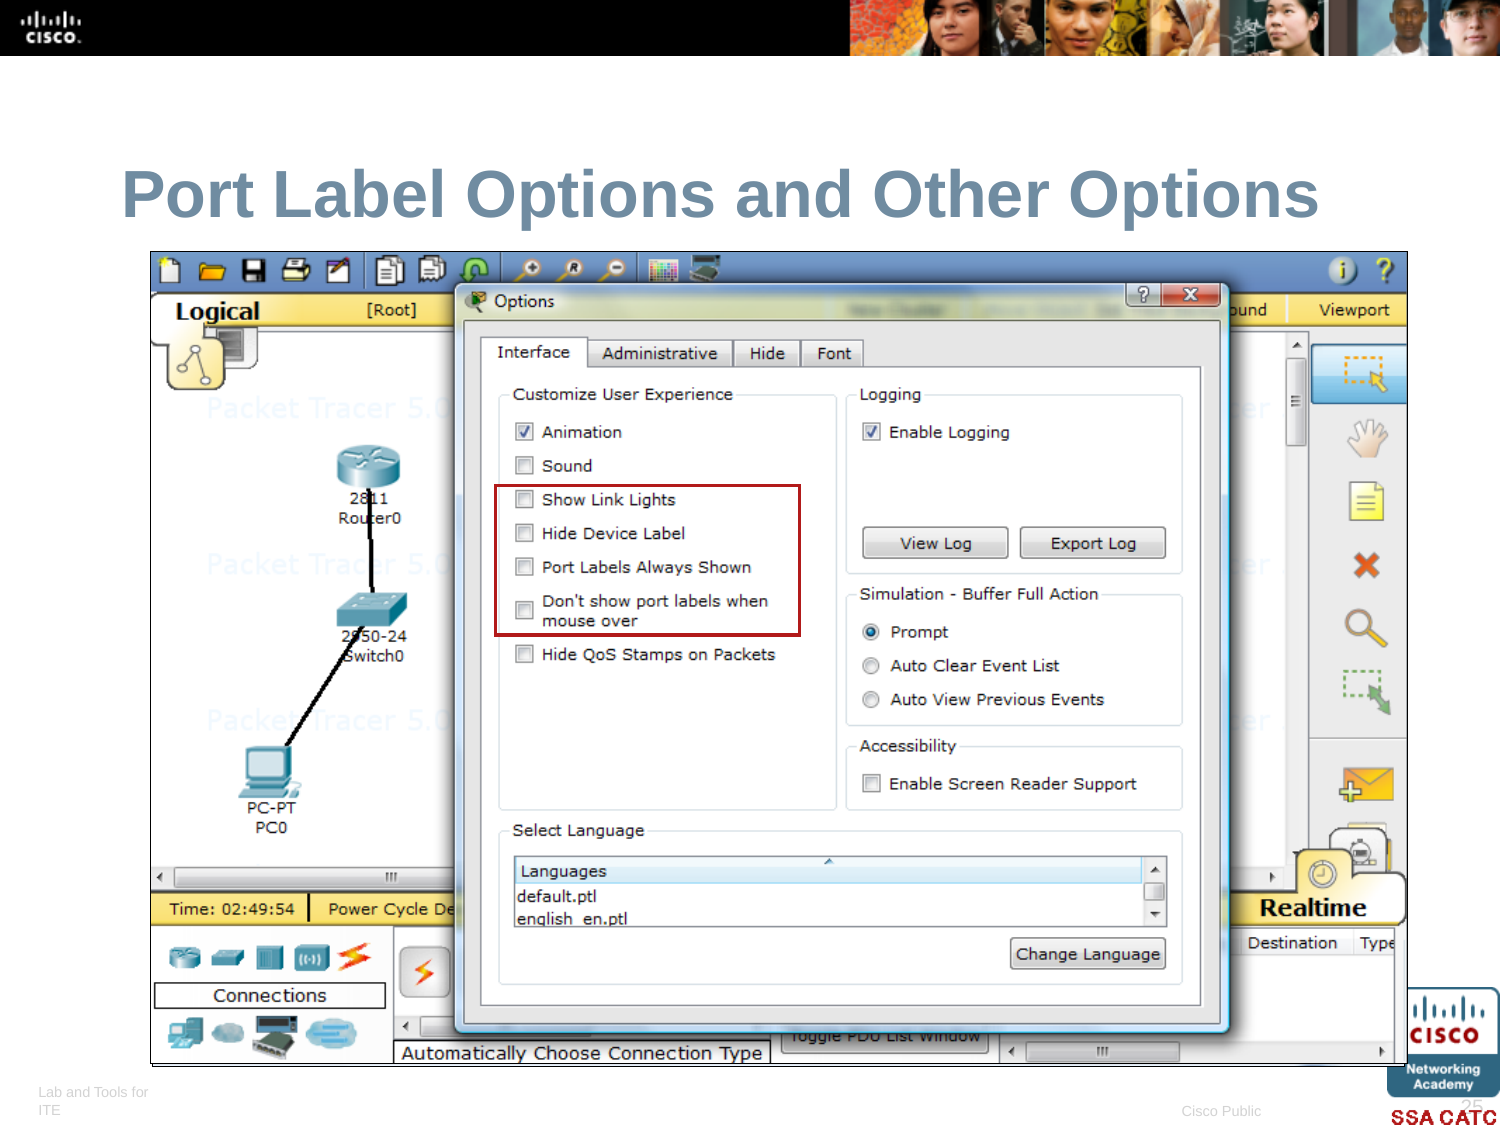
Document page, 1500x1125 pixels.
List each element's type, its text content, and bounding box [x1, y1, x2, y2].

title Port Label Options and Other Options [107, 130, 1444, 240]
picture [149, 251, 1500, 1125]
picture [0, 0, 1500, 56]
